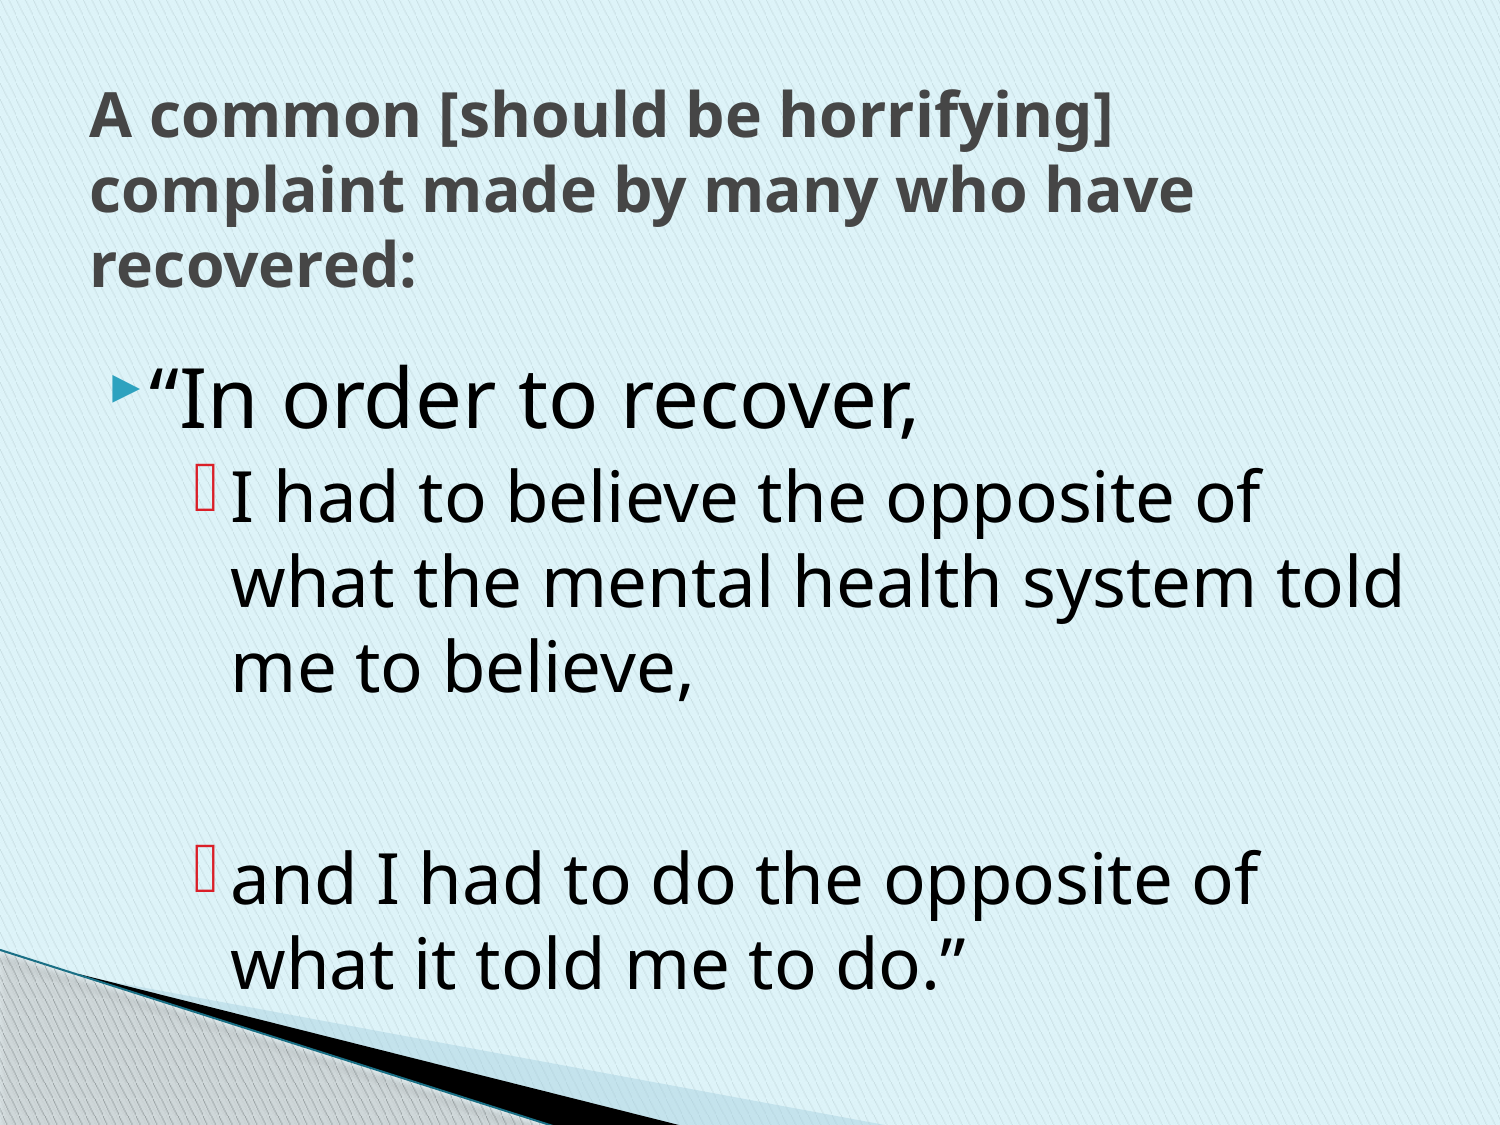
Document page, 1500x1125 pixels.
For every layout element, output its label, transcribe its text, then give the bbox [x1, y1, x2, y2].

list “In order to recover, I had to believe the opposite of what the mental health system told me to believe, and I had to do the opposite of what it told me to do.” [75, 337, 1425, 1100]
title A common [should be horrifying] complaint made by many who have recovered: [75, 75, 1425, 300]
